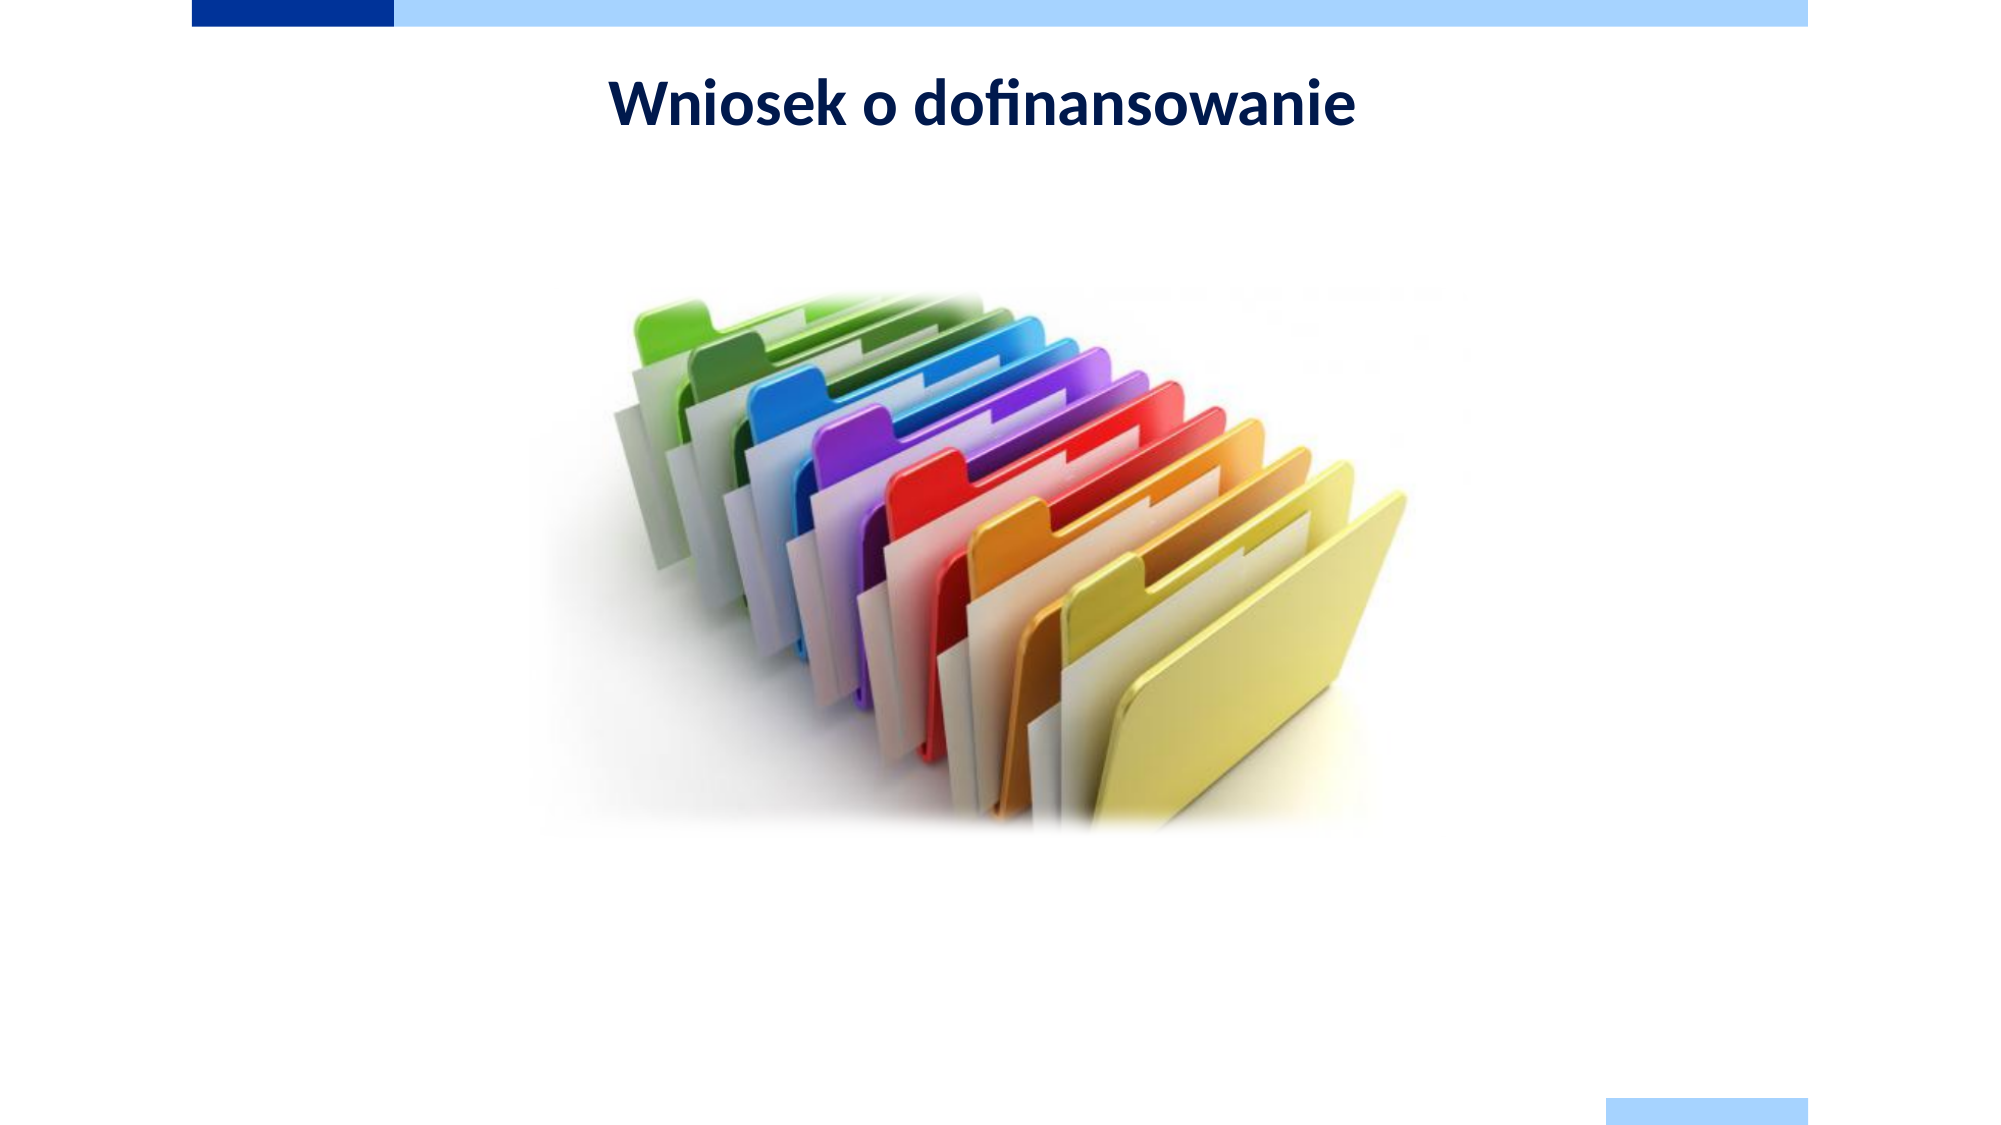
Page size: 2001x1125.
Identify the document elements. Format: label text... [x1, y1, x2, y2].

picture [529, 287, 1471, 838]
text_box Wniosek o dofinansowanie [203, 51, 1763, 146]
